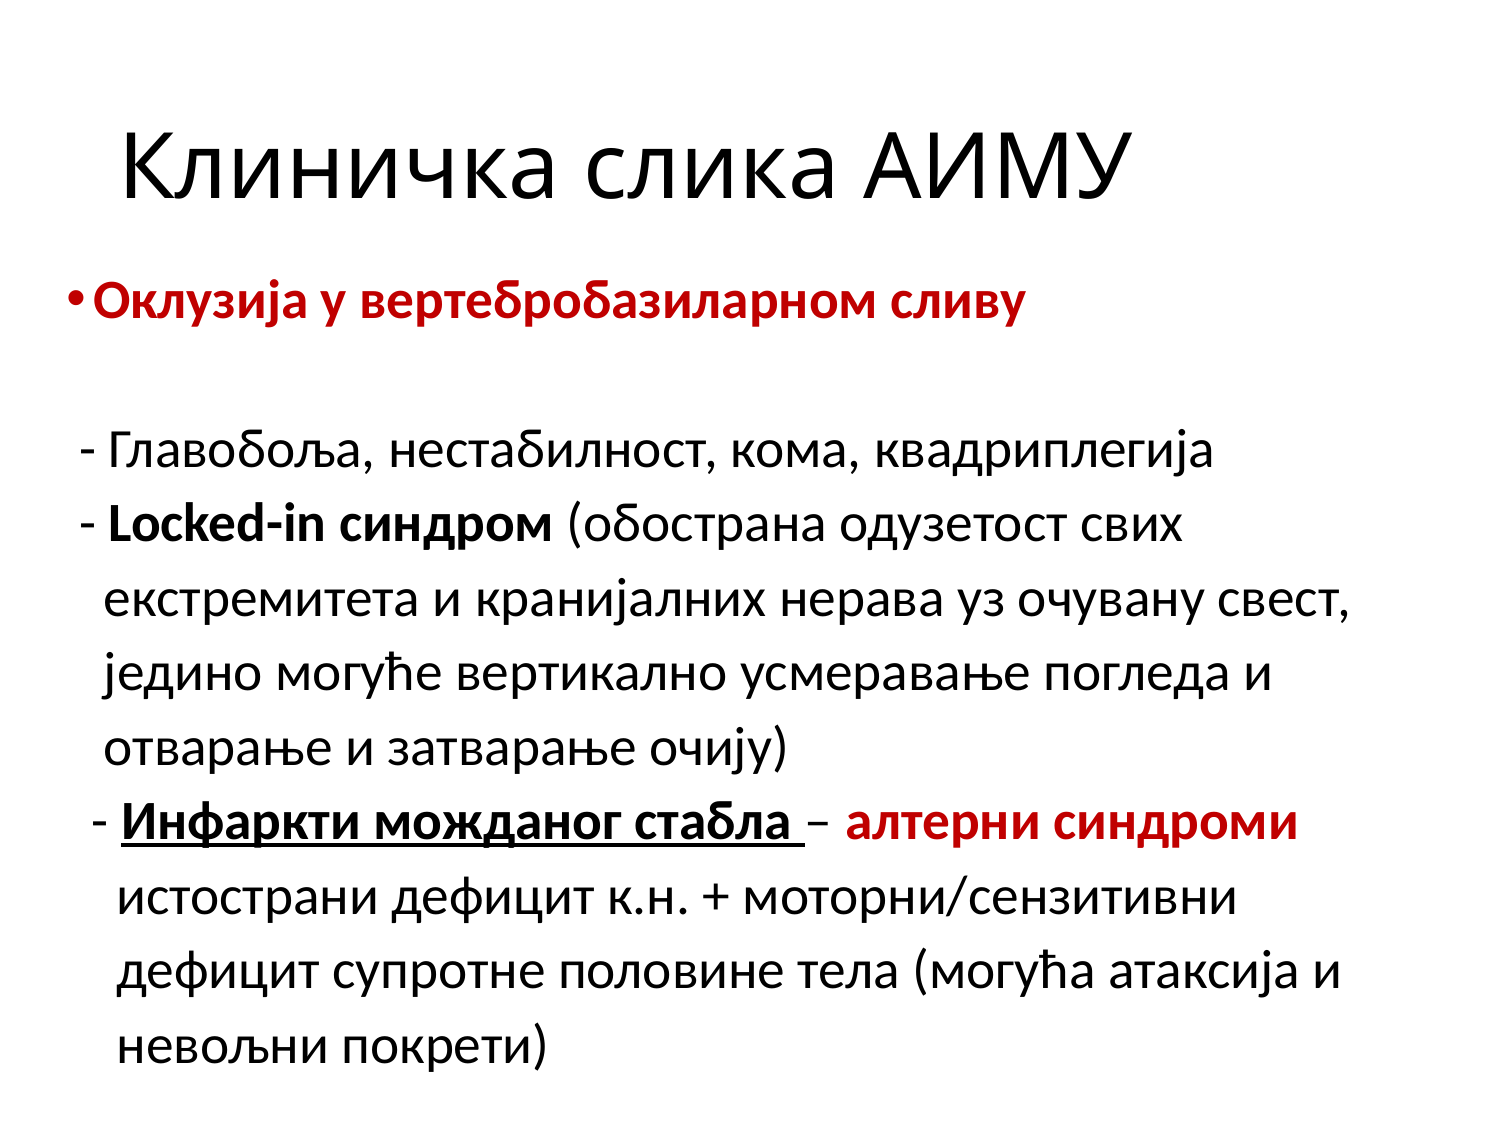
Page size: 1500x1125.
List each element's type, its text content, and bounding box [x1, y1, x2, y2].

list Оклузија у вертебробазиларном сливу - Главобоља, нестабилност, кома, квадриплегија - Locked-in синдром (обострана одузетост свих екстремитета и кранијалних нерава уз очувану свест, једино могуће вертикално усмеравање погледа и отварање и затварање очију) - Инфаркти можданог стабла – алтерни синдроми истострани дефицит к.н. + моторни/сензитивни дефицит супротне половине тела (могућа атаксија и невољни покрети) [51, 263, 1449, 1089]
title Клиничка слика АИМУ [103, 59, 1397, 263]
